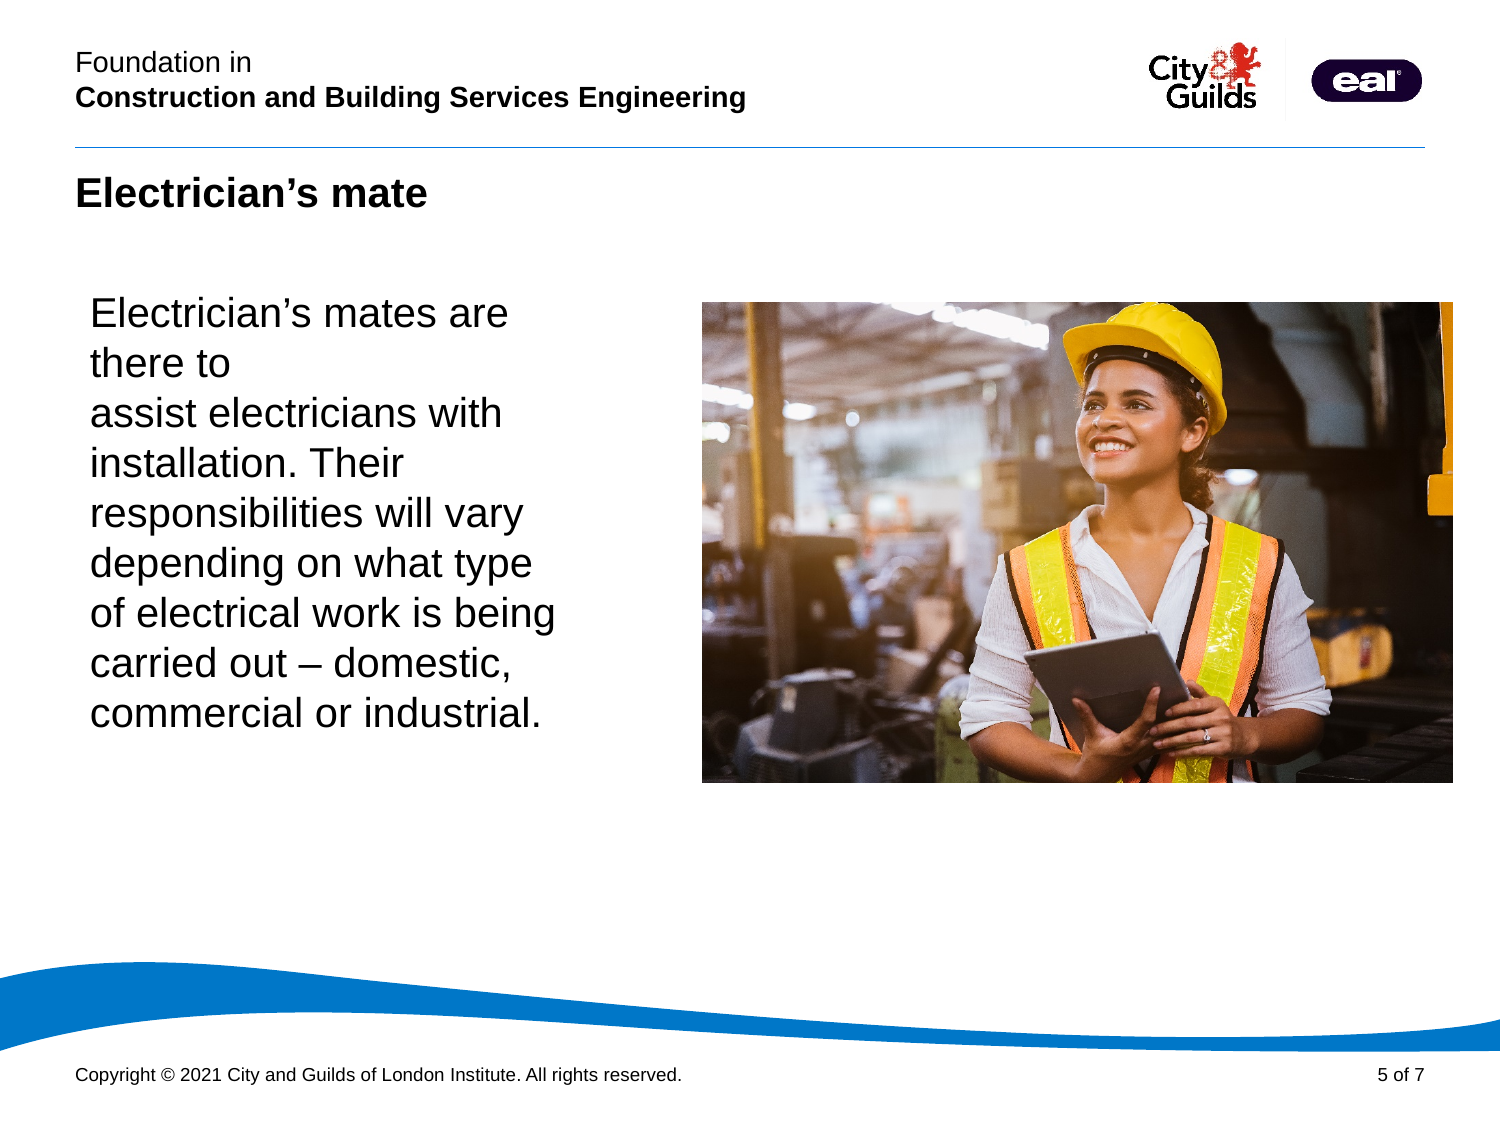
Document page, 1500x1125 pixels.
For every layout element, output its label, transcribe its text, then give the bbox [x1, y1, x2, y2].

picture [1149, 38, 1422, 121]
text_box [41, 273, 1365, 939]
text_box Electrician’s mates are there to assist electricians with installation. Their responsibilities will vary depending on what type of electrical work is being carried out – domestic, commercial or industrial. [74, 278, 631, 1044]
title Electrician’s mate [74, 165, 1426, 229]
picture [702, 302, 1453, 783]
